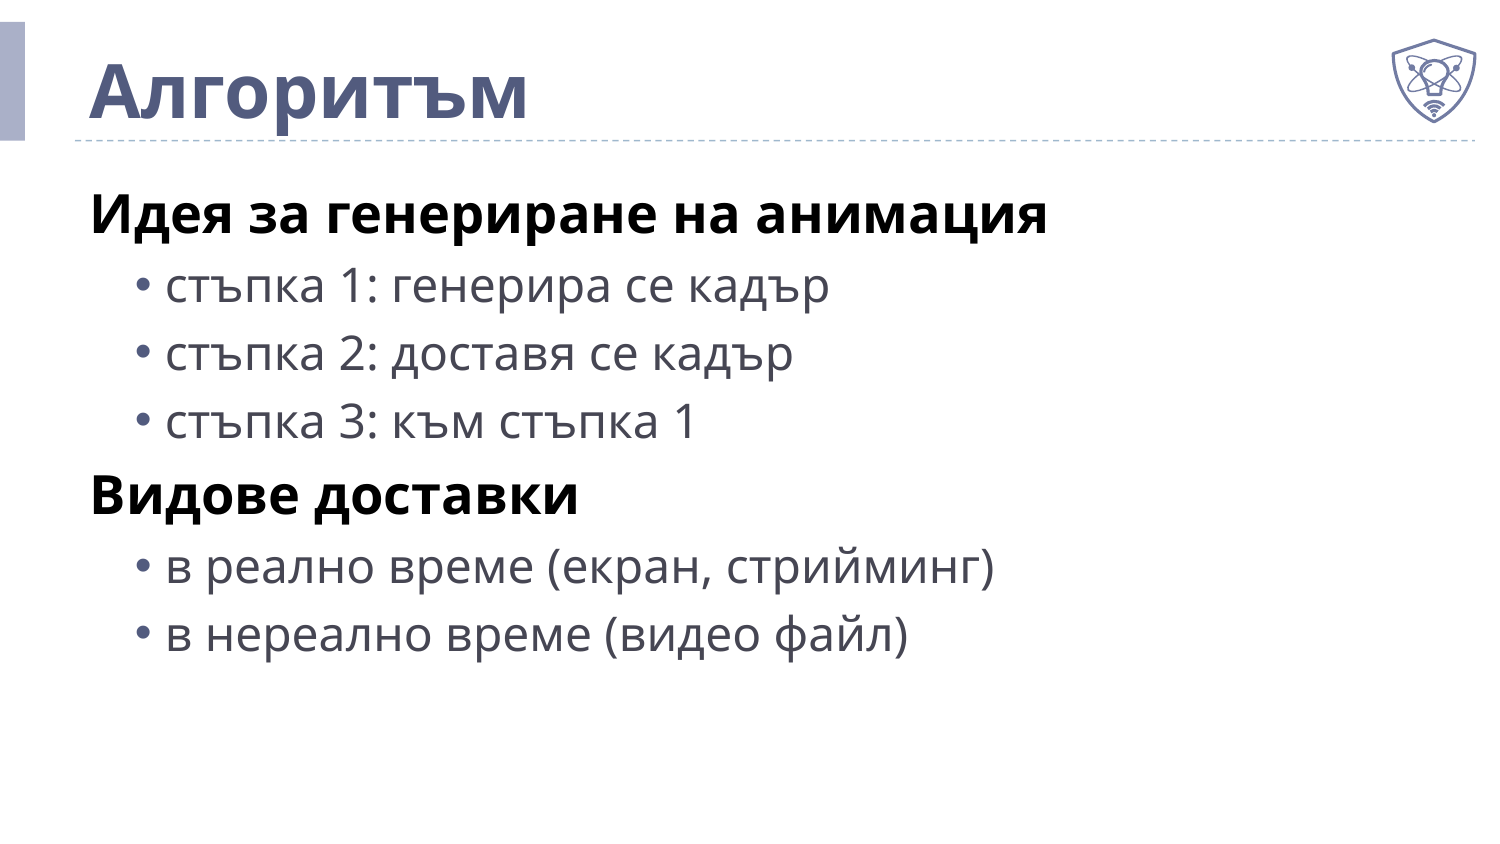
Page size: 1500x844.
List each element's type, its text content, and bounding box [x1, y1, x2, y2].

title Алгоритъм [75, 18, 1475, 141]
list Идея за генериране на анимация стъпка 1: генерира се кадър стъпка 2: доставя се кадър стъпка 3: към стъпка 1 Видове доставки в реално време (екран, стрийминг) в нереално време (видео файл) [75, 171, 1475, 835]
